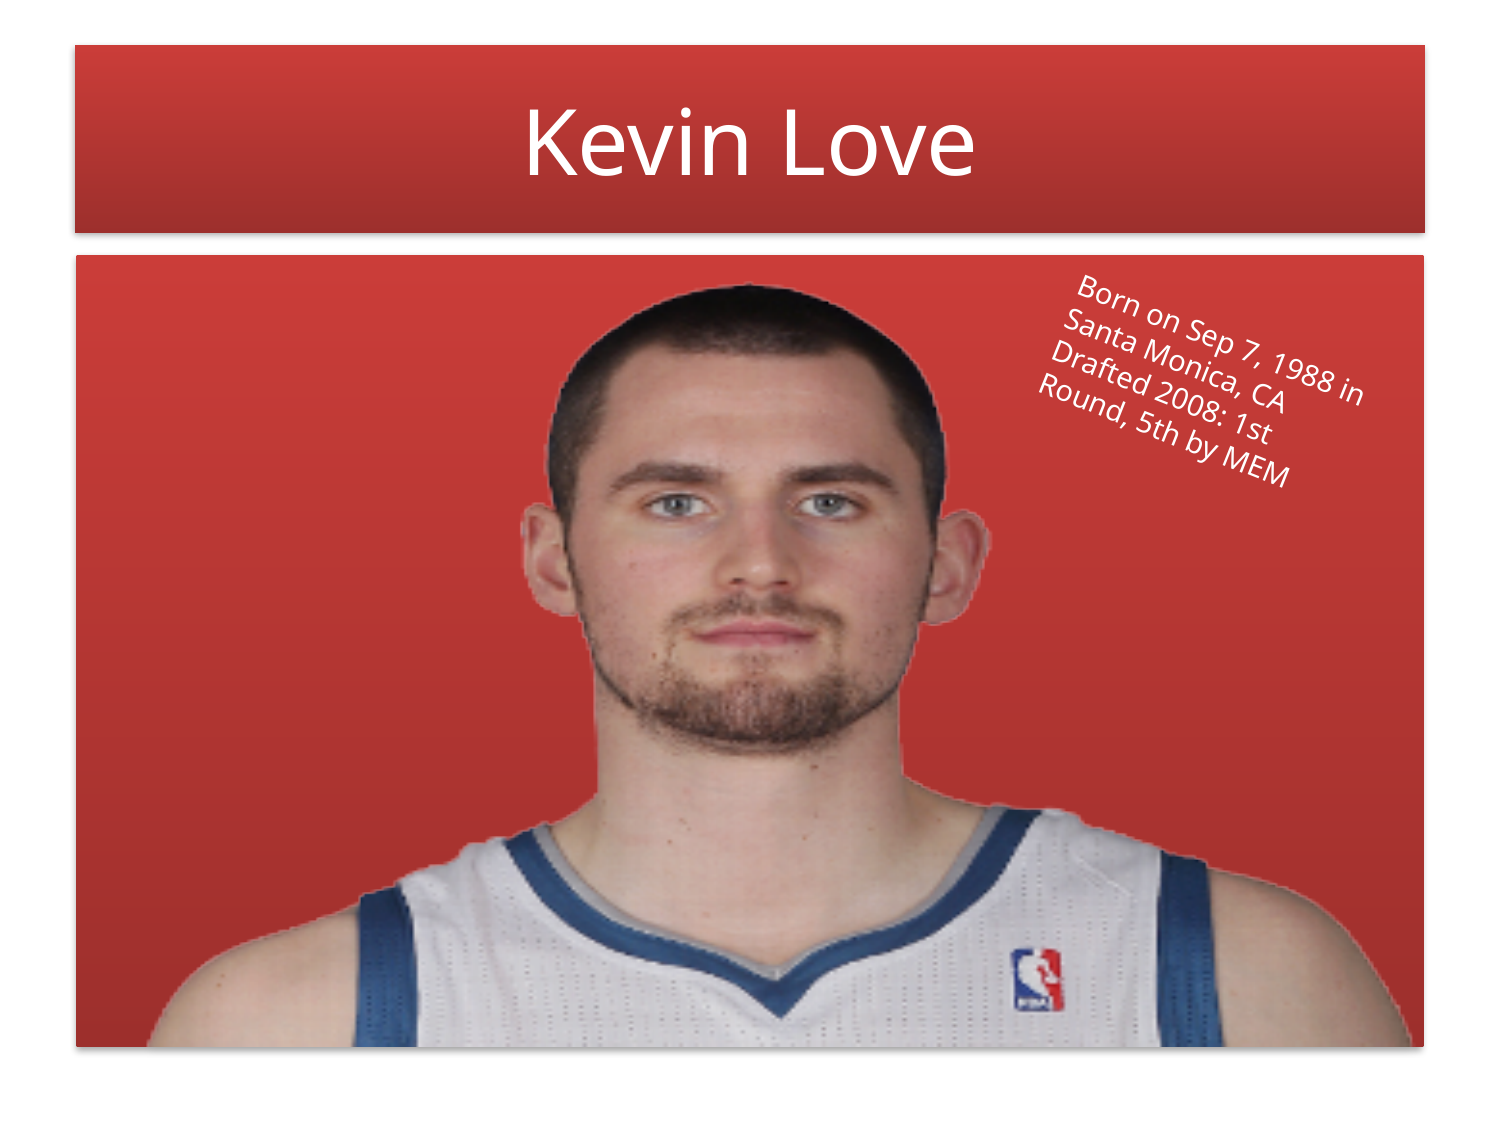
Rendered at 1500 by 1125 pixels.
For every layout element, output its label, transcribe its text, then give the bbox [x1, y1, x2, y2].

title Kevin Love [75, 45, 1425, 233]
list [76, 255, 1424, 1047]
